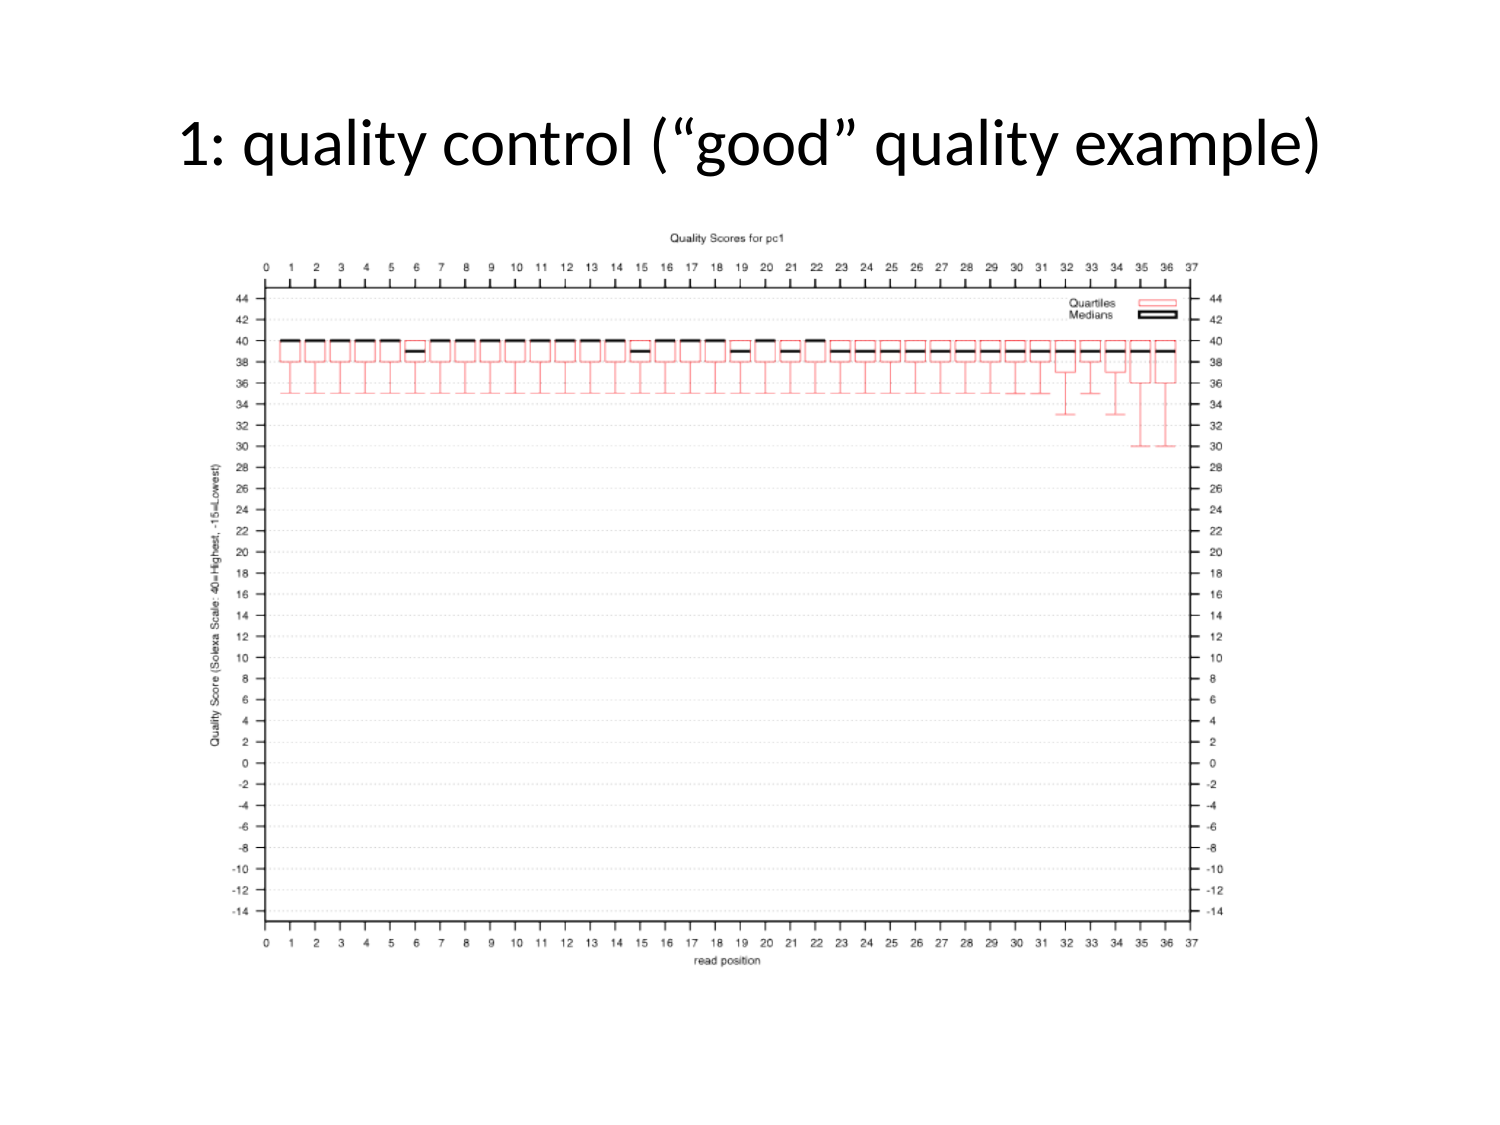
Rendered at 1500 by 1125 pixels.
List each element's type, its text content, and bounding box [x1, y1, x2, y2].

picture [132, 159, 1289, 1053]
title 1: quality control (“good” quality example) [75, 45, 1425, 233]
